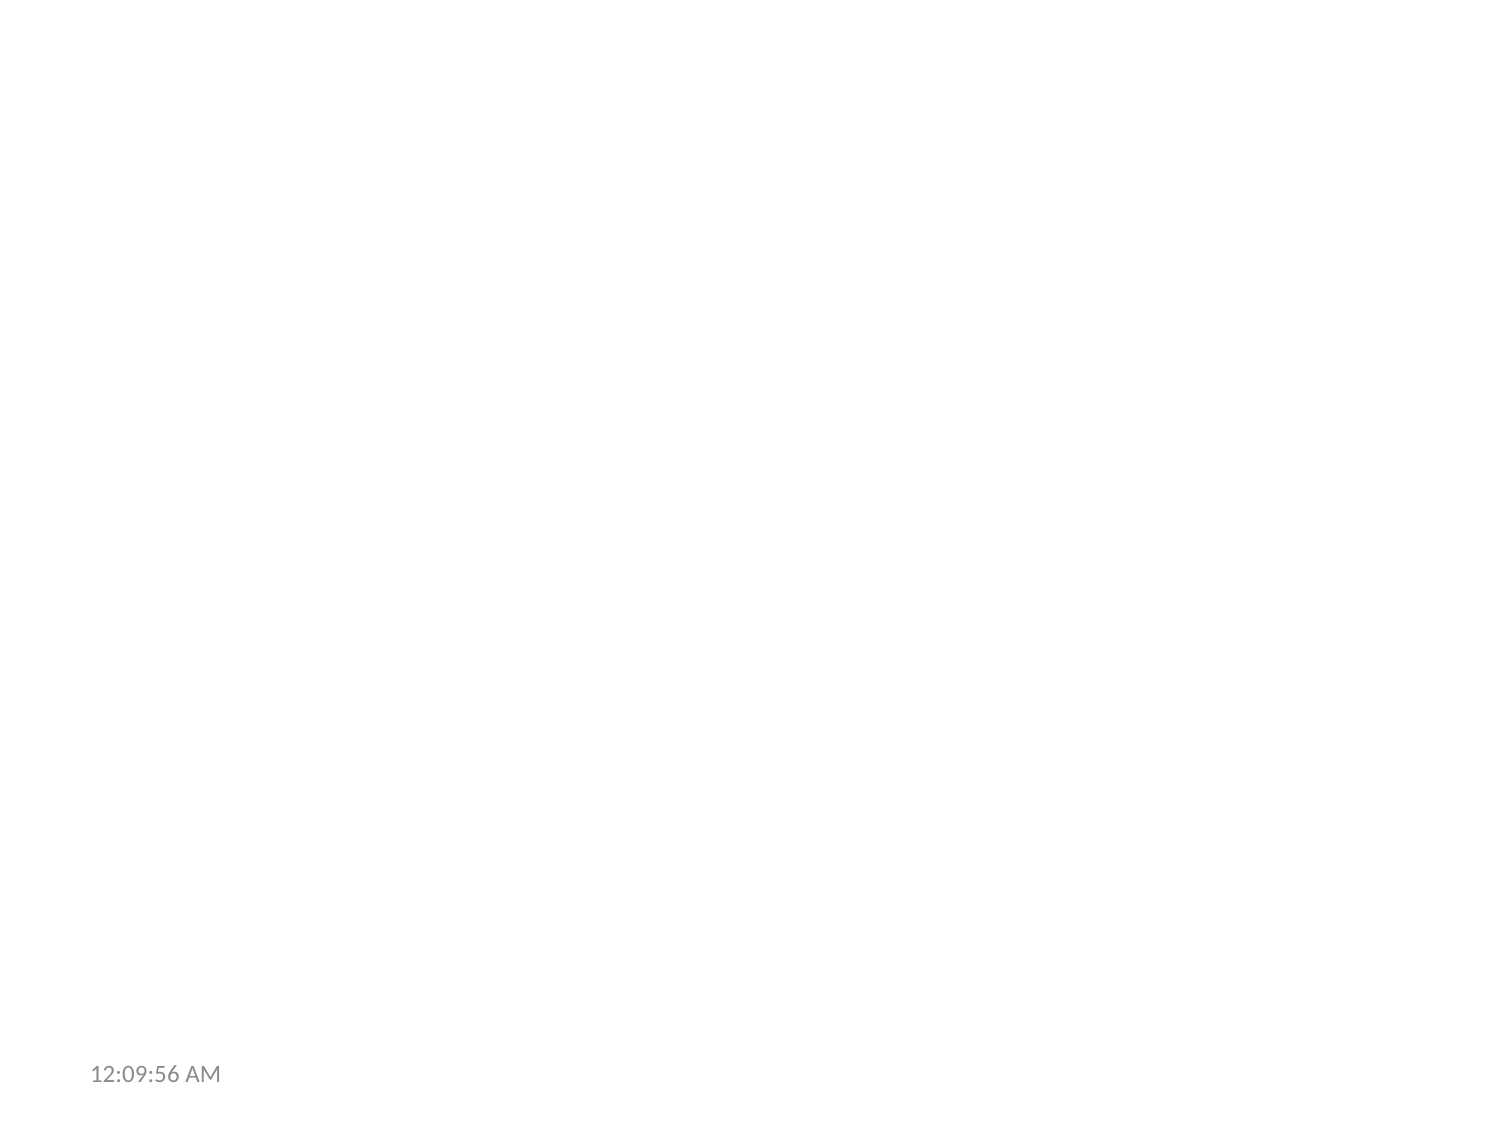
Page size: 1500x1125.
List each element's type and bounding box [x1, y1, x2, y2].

slide_number [75, 1042, 425, 1103]
